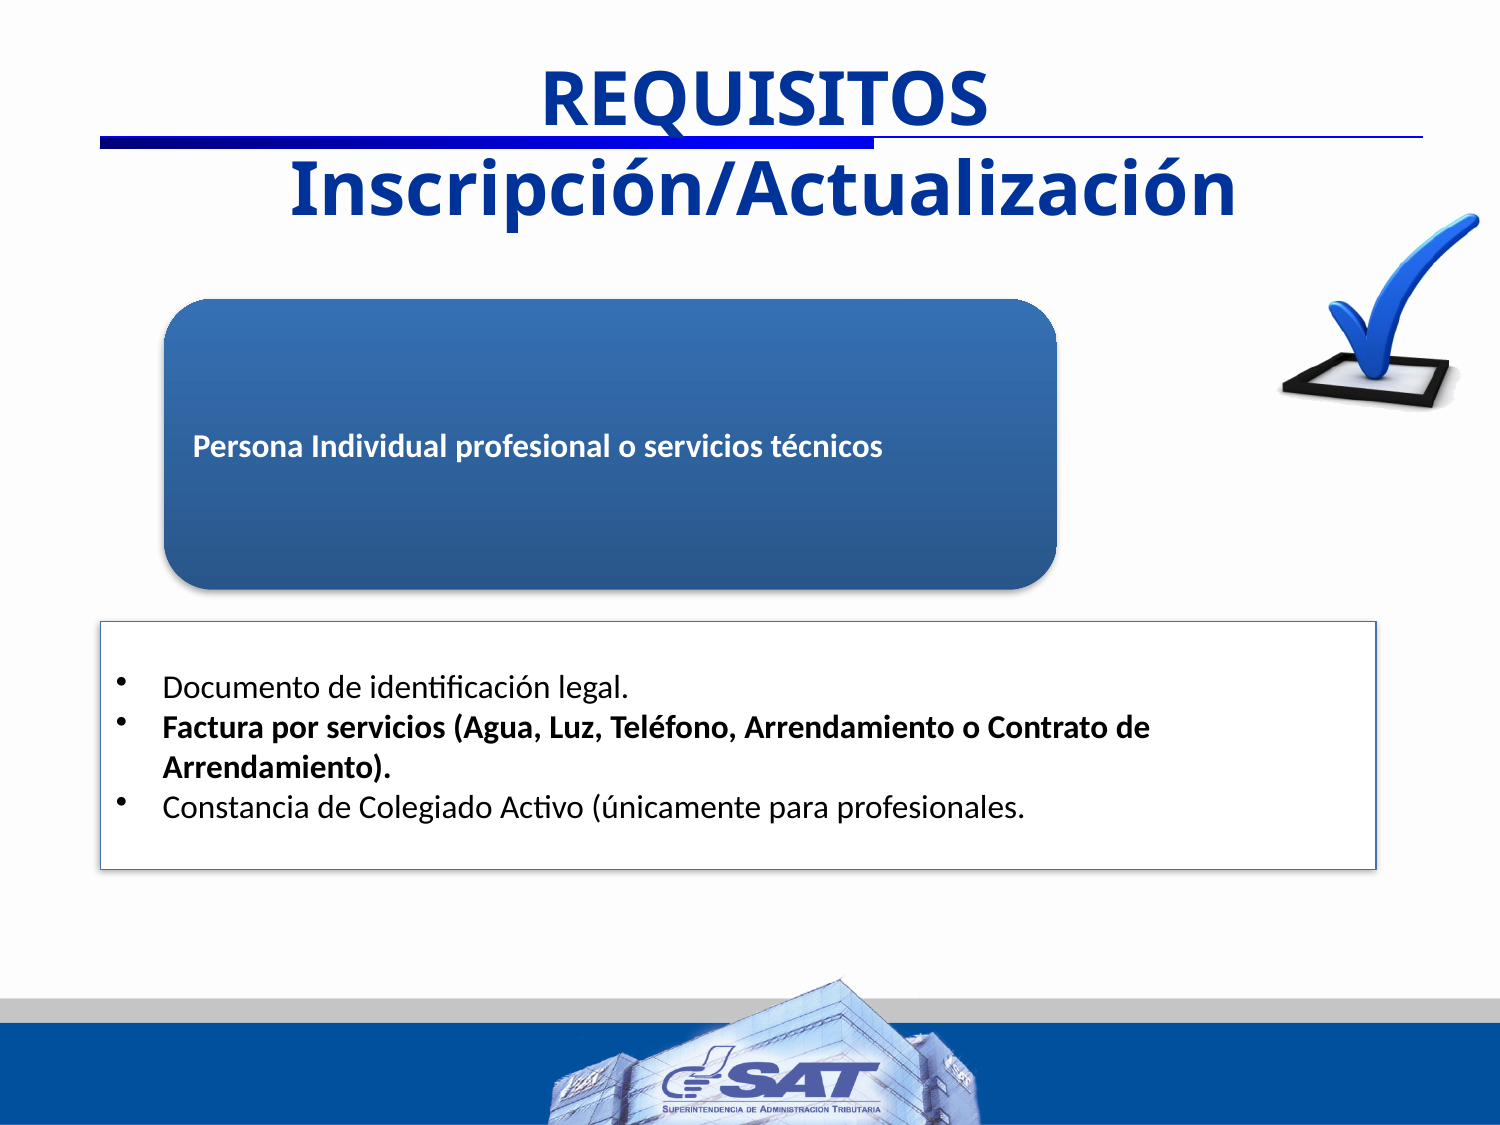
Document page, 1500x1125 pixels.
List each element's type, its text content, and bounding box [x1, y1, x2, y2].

picture [0, 0, 1500, 1125]
title REQUISITOS Inscripción/Actualización [93, 46, 1436, 239]
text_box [100, 266, 1377, 870]
